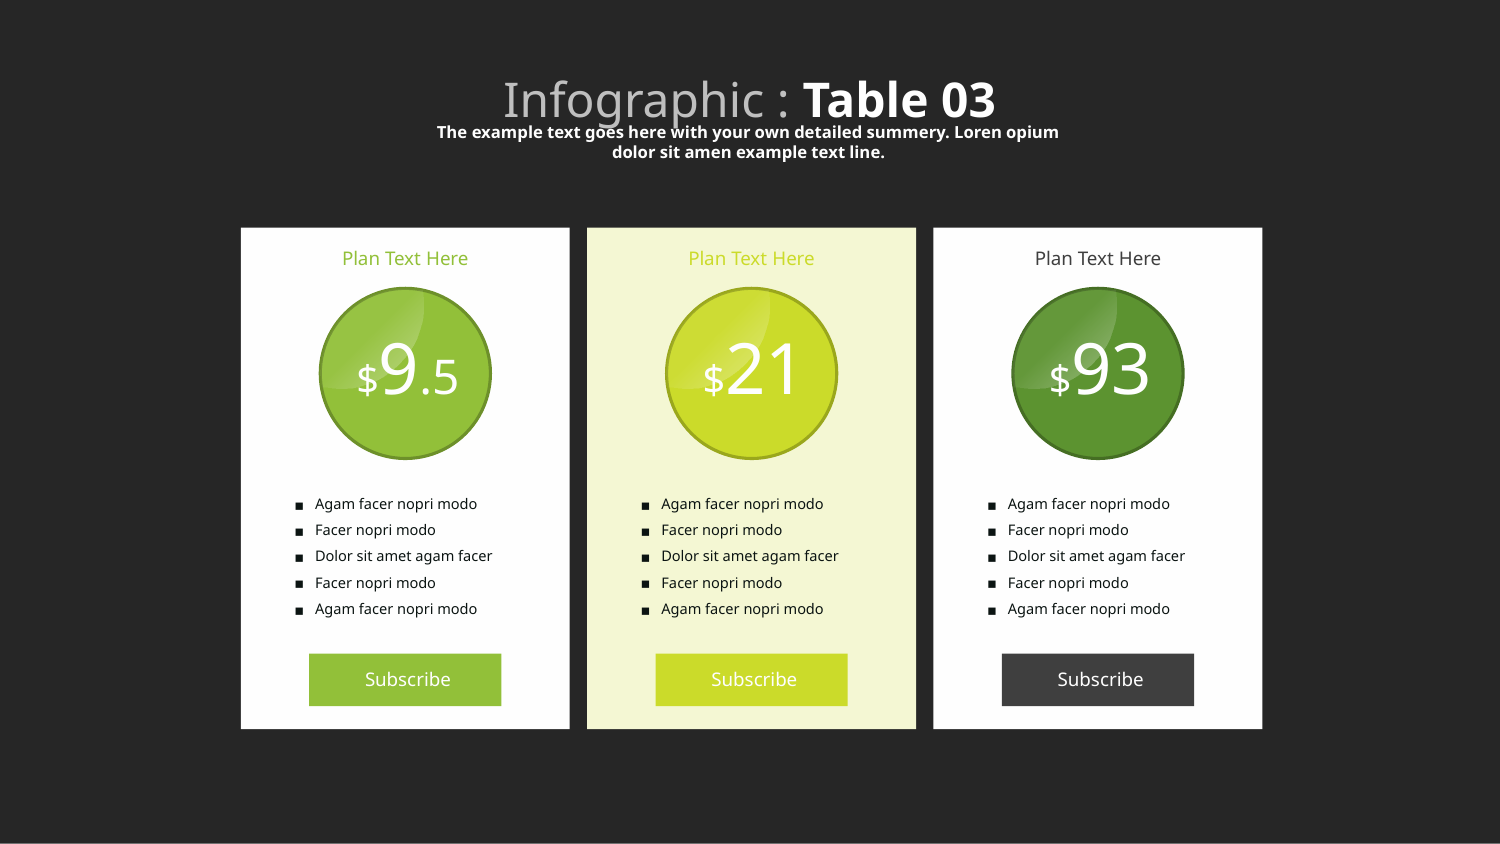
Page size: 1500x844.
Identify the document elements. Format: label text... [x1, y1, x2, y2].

text_box Plan Text Here [319, 236, 491, 279]
text_box [655, 653, 848, 707]
text_box Agam facer nopri modo Facer nopri modo Dolor sit amet agam facer Facer nopri modo Agam facer nopri modo [629, 480, 884, 620]
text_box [666, 288, 837, 459]
text_box Agam facer nopri modo Facer nopri modo Dolor sit amet agam facer Facer nopri modo Agam facer nopri modo [975, 480, 1230, 620]
text_box [933, 227, 1263, 730]
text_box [319, 288, 491, 459]
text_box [1012, 288, 1184, 459]
text_box Subscribe [690, 662, 819, 695]
text_box [587, 227, 917, 730]
text_box [240, 227, 570, 730]
text_box [309, 653, 502, 707]
text_box Subscribe [1036, 662, 1165, 695]
text_box [0, 0, 1500, 844]
text_box The example text goes here with your own detailed summery. Loren opium dolor sit amen example text line. [408, 116, 1089, 167]
text_box Agam facer nopri modo Facer nopri modo Dolor sit amet agam facer Facer nopri modo Agam facer nopri modo [283, 480, 537, 620]
text_box Plan Text Here [666, 236, 837, 279]
text_box [1001, 653, 1195, 707]
text_box Subscribe [343, 662, 472, 695]
text_box Infographic : Table 03 [365, 60, 1135, 123]
text_box Plan Text Here [1012, 236, 1184, 279]
